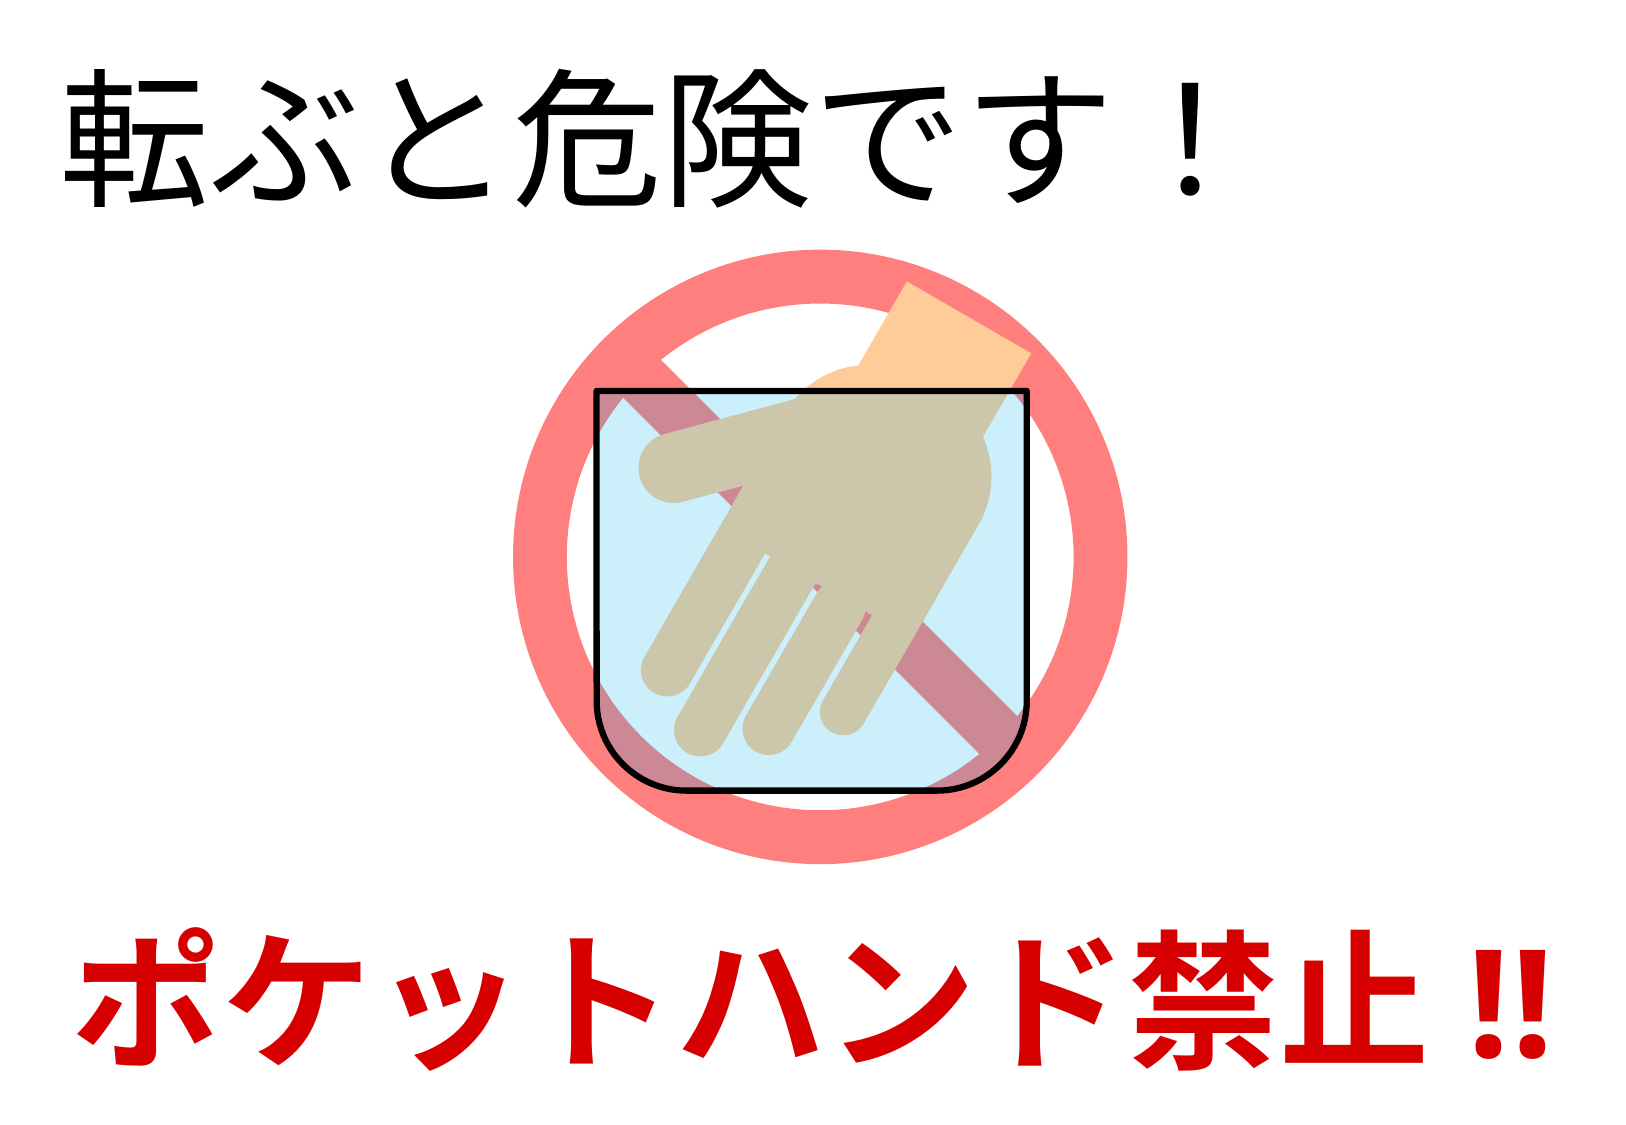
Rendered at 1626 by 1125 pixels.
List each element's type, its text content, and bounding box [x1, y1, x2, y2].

text_box ポケットハンド禁止!! [0, 900, 1625, 1096]
text_box 転ぶと危険です！ [44, 38, 1588, 234]
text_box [512, 249, 1128, 865]
